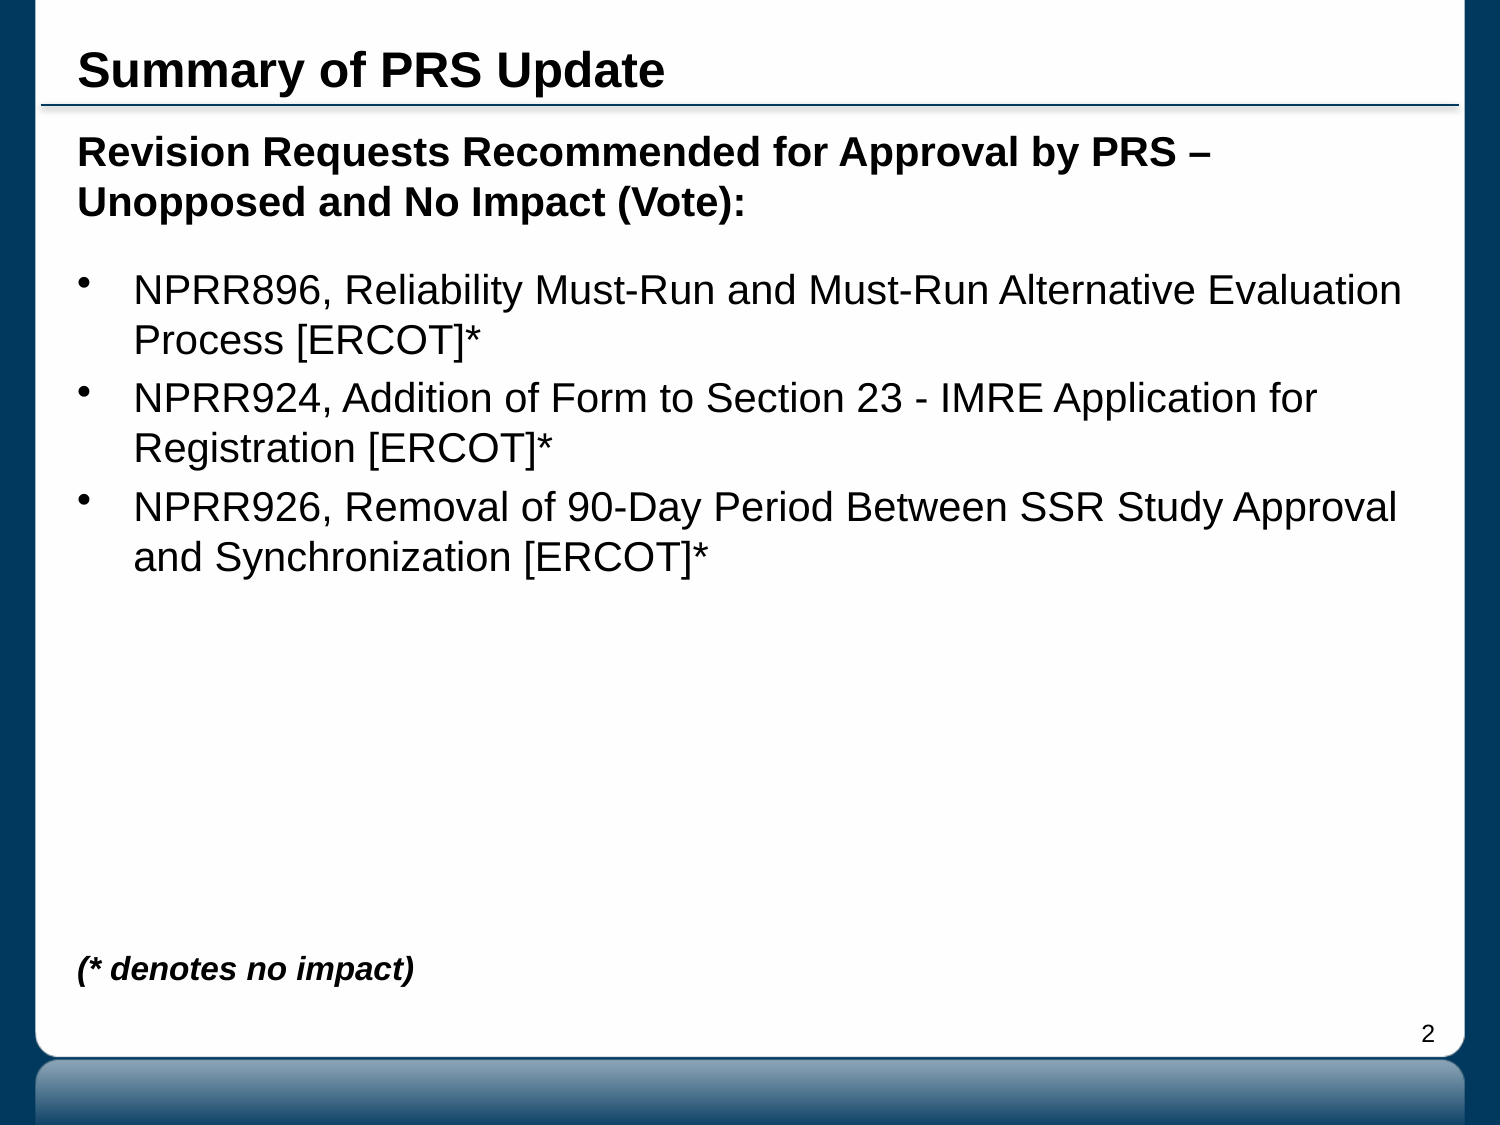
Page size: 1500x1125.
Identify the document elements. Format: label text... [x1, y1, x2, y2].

title Summary of PRS Update [62, 29, 1450, 106]
text_box Revision Requests Recommended for Approval by PRS – Unopposed and No Impact (Vote): NPRR896, Reliability Must-Run and Must-Run Alternative Evaluation Process [ERCOT]* NPRR924, Addition of Form to Section 23 - IMRE Application for Registration [ERCOT]* NPRR926, Removal of 90-Day Period Between SSR Study Approval and Synchronization [ERCOT]* (* denotes no impact) [62, 117, 1450, 1027]
picture [35, 0, 1465, 1125]
